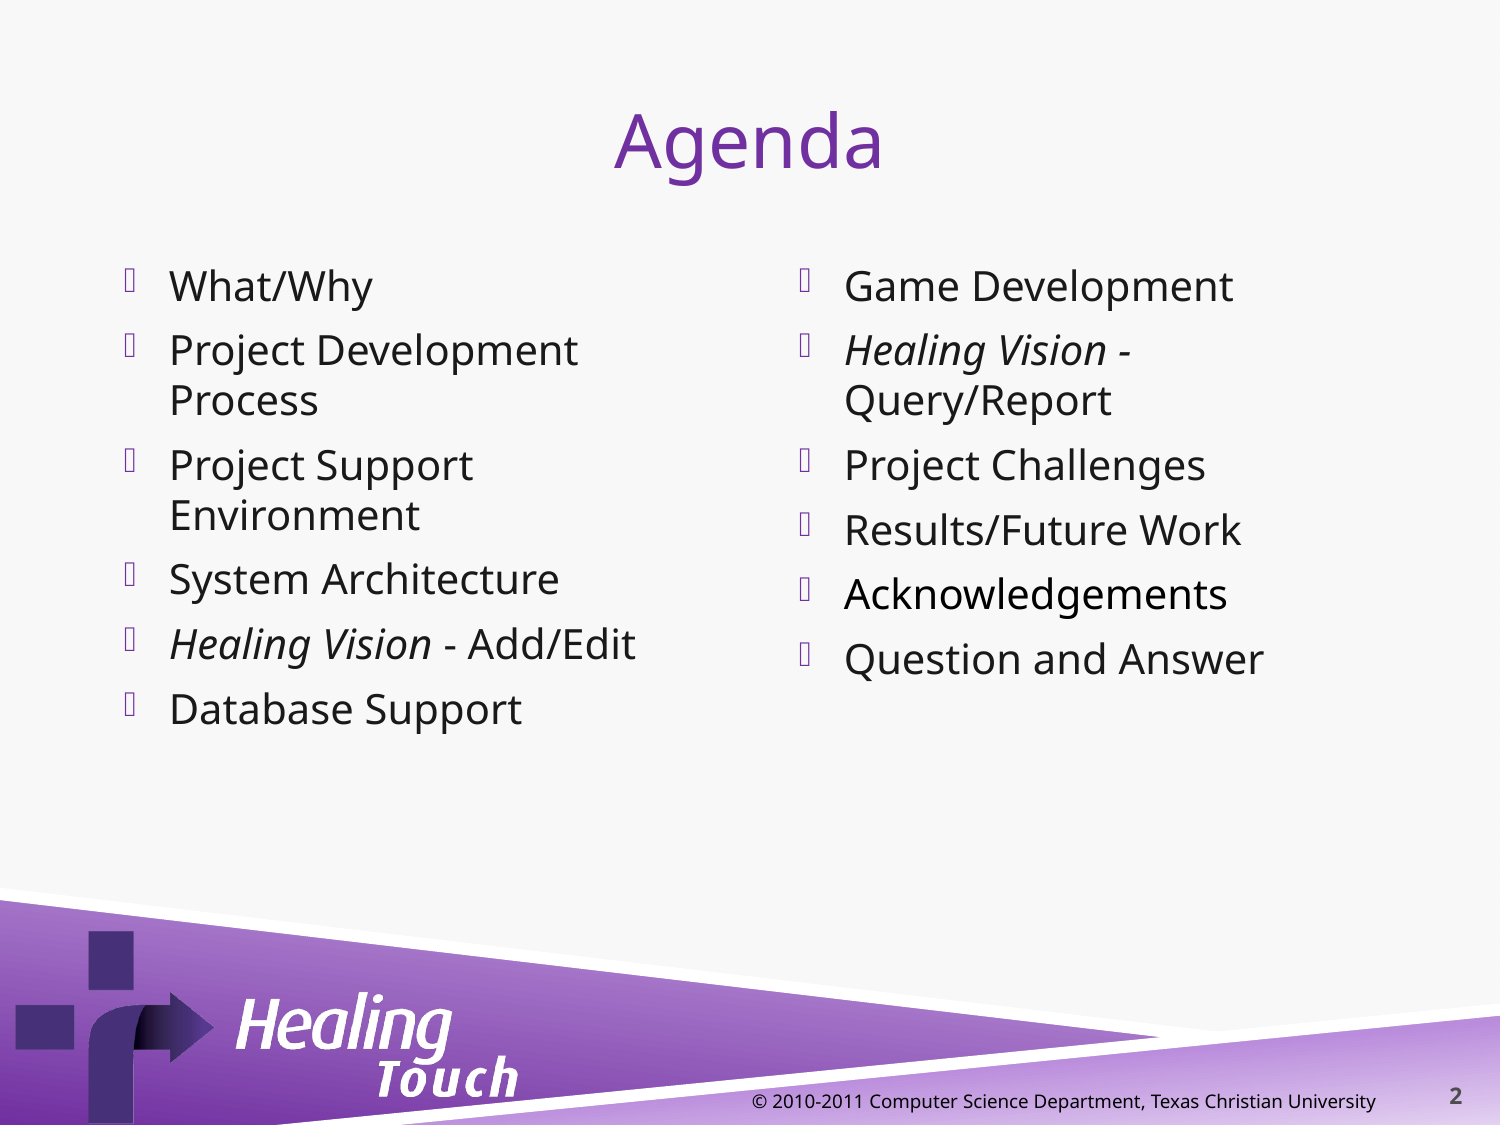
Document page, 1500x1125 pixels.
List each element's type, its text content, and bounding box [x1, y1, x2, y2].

slide_number © 2010-2011 Computer Science Department, Texas Christian University [725, 1052, 1375, 1113]
list What/Why Project Development Process Project Support Environment System Architecture Healing Vision - Add/Edit Database Support [112, 251, 713, 889]
picture [7, 927, 525, 1125]
title Agenda [112, 45, 1388, 233]
slide_number 2 [1387, 1052, 1463, 1113]
list Game Development Healing Vision - Query/Report Project Challenges Results/Future Work Acknowledgements Question and Answer [787, 251, 1388, 889]
